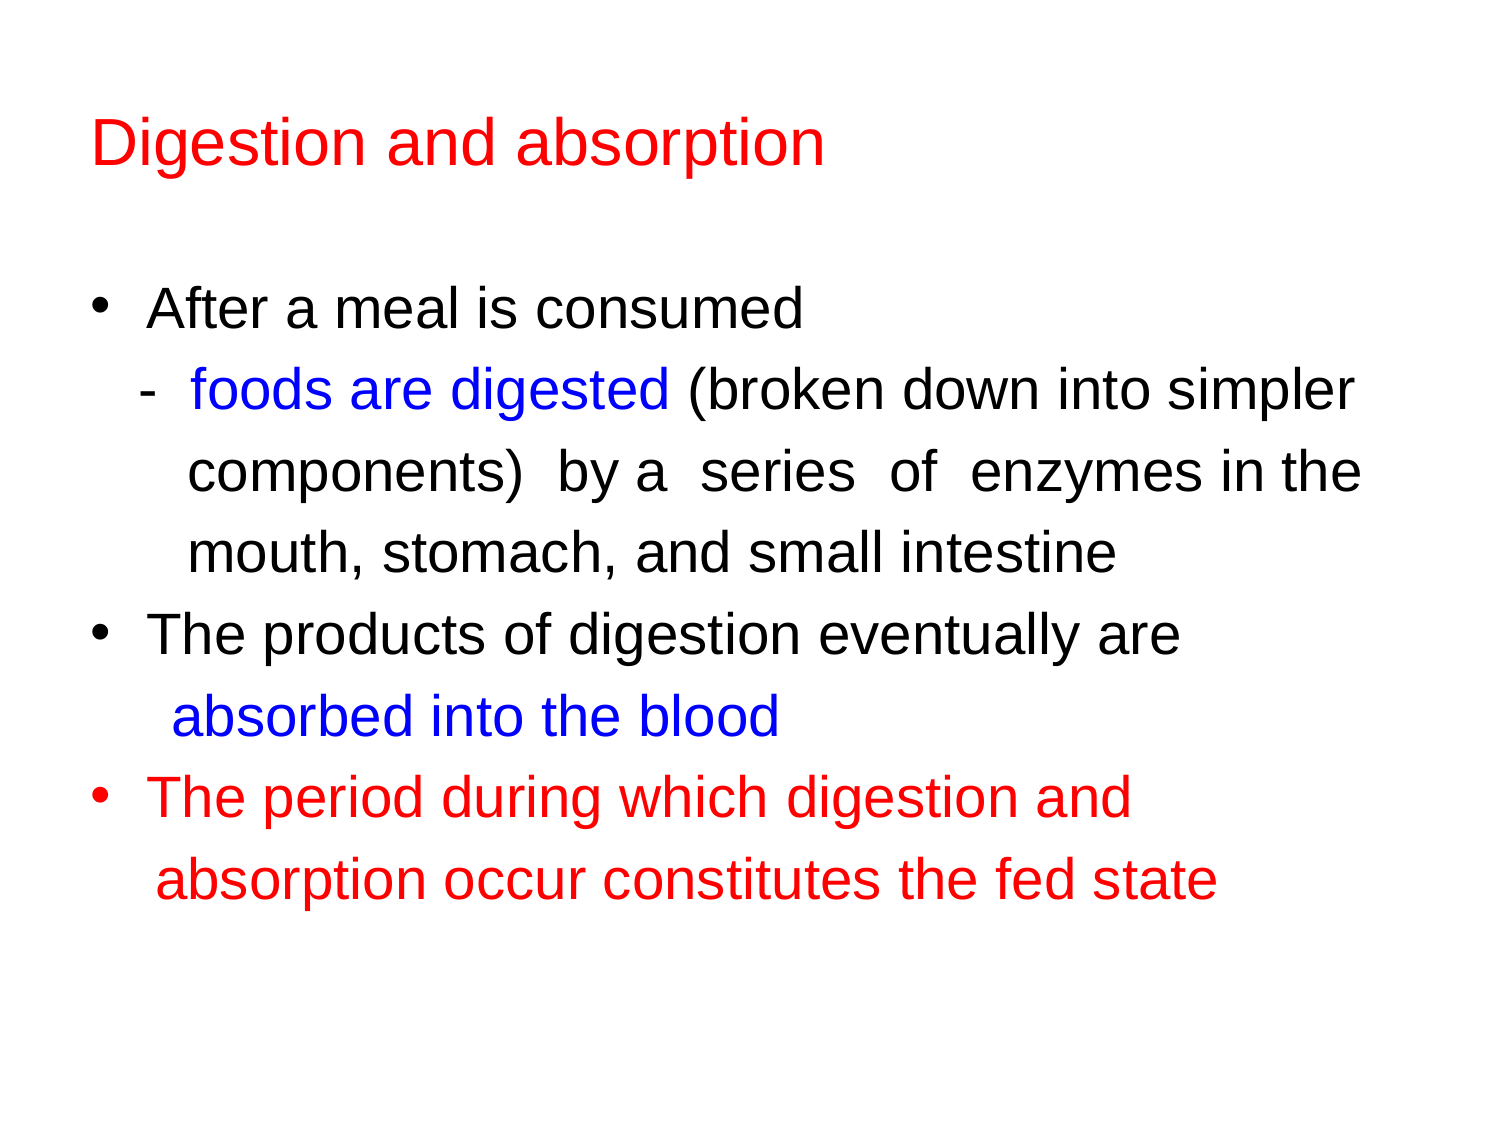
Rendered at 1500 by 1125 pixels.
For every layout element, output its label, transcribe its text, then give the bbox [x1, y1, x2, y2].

list After a meal is consumed - foods are digested (broken down into simpler components) by a series of enzymes in the mouth, stomach, and small intestine The products of digestion eventually are absorbed into the blood The period during which digestion and absorption occur constitutes the fed state [75, 262, 1425, 1005]
title Digestion and absorption [75, 45, 1425, 233]
